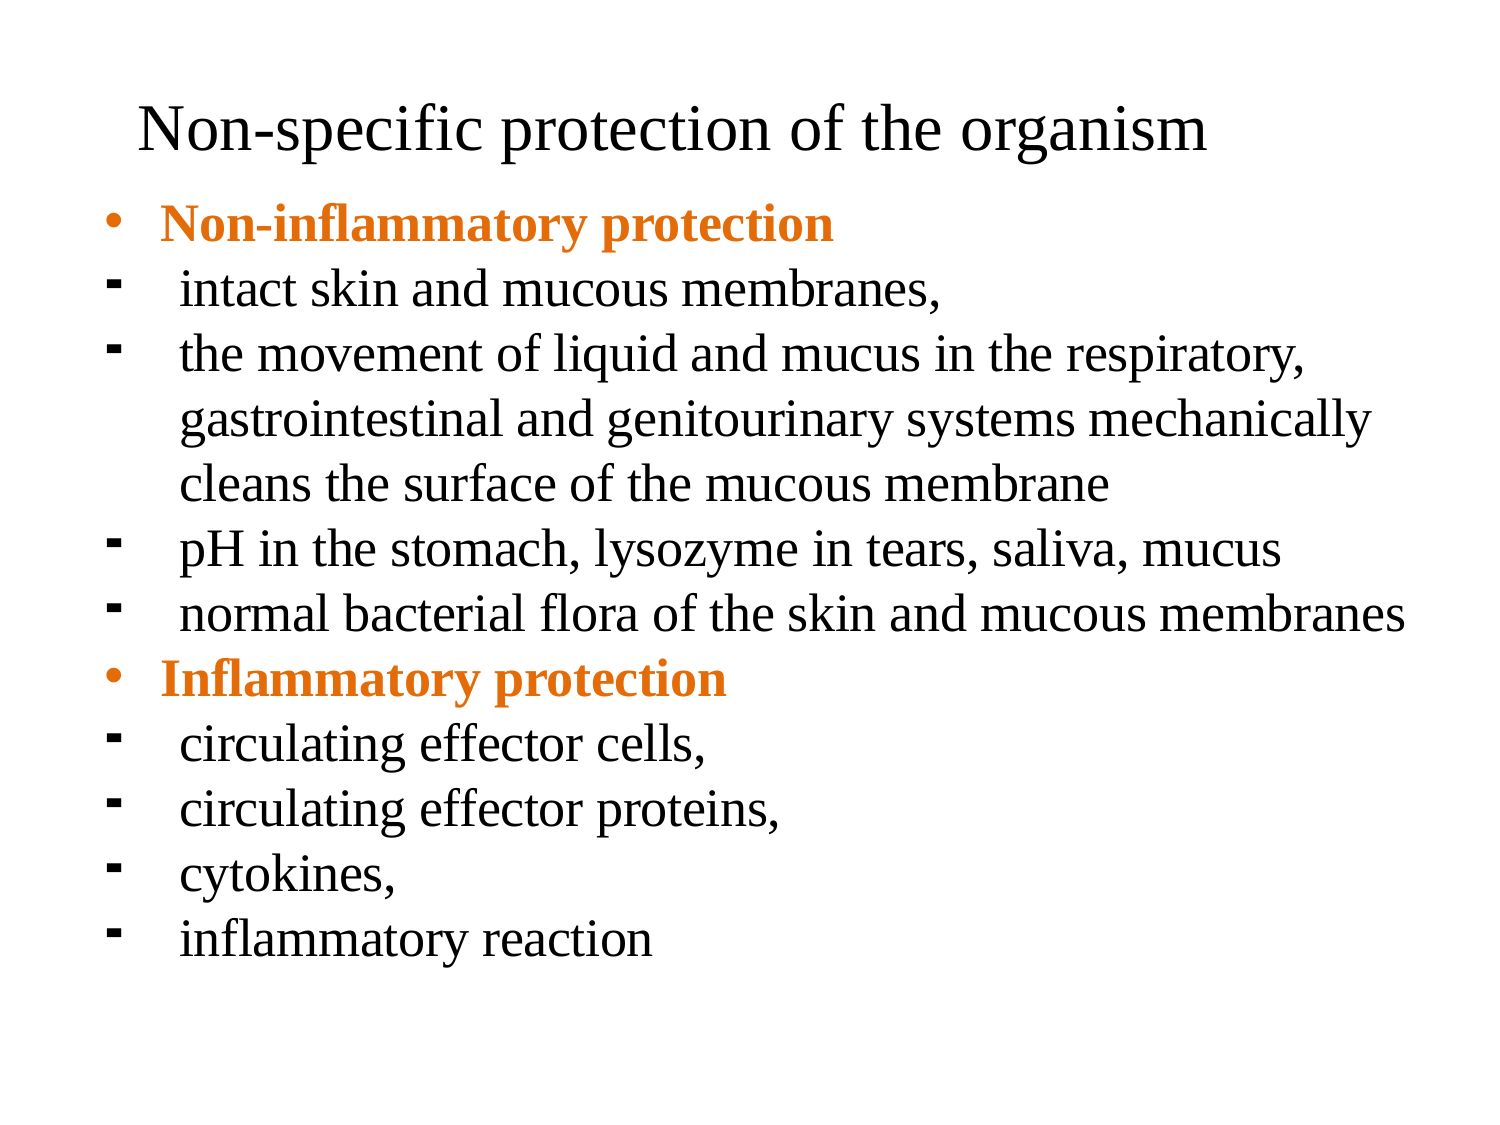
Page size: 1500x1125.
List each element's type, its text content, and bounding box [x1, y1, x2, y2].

text_box Non-inflammatory protection intact skin and mucous membranes, the movement of liquid and mucus in the respiratory, gastrointestinal and genitourinary systems mechanically cleans the surface of the mucous membrane pH in the stomach, lysozyme in tears, saliva, mucus normal bacterial flora of the skin and mucous membranes Inflammatory protection circulating effector cells, circulating effector proteins, cytokines, inflammatory reaction [102, 187, 1438, 968]
title Non-specific protection of the organism [102, 36, 1398, 187]
